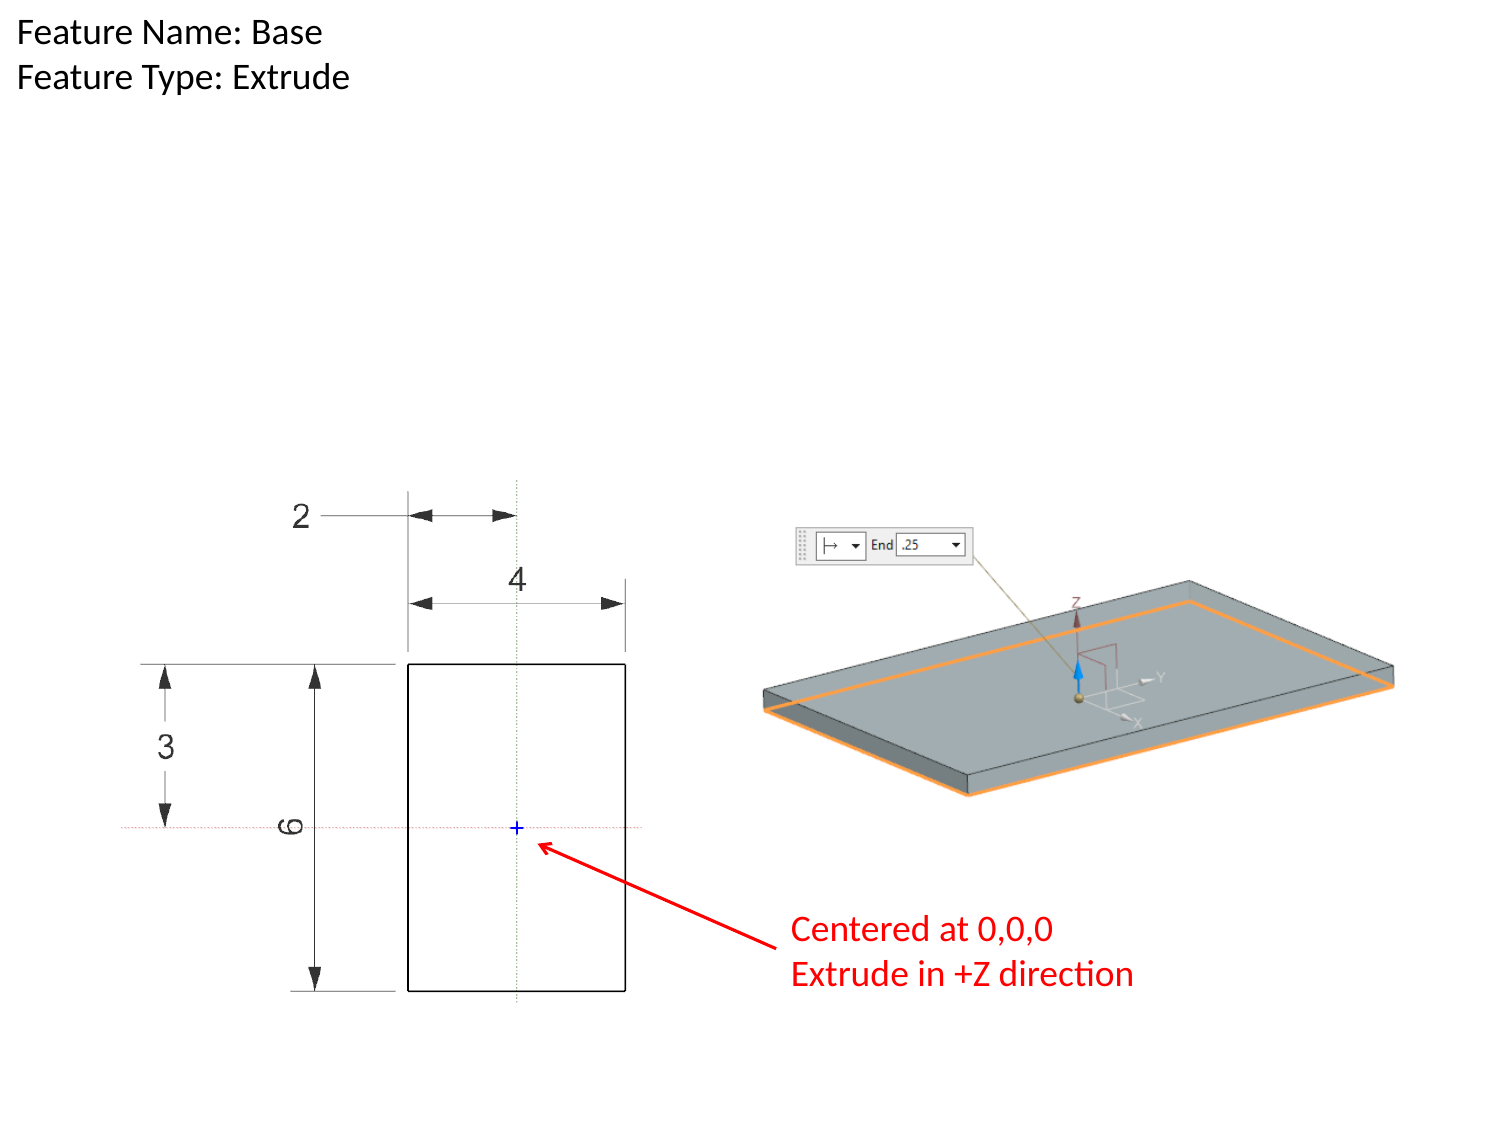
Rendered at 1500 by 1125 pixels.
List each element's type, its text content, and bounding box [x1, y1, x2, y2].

picture [121, 479, 642, 1003]
text_box Feature Name: Base Feature Type: Extrude [2, 0, 366, 105]
text_box Centered at 0,0,0 Extrude in +Z direction [776, 896, 1150, 1002]
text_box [537, 843, 777, 949]
picture [728, 490, 1404, 810]
